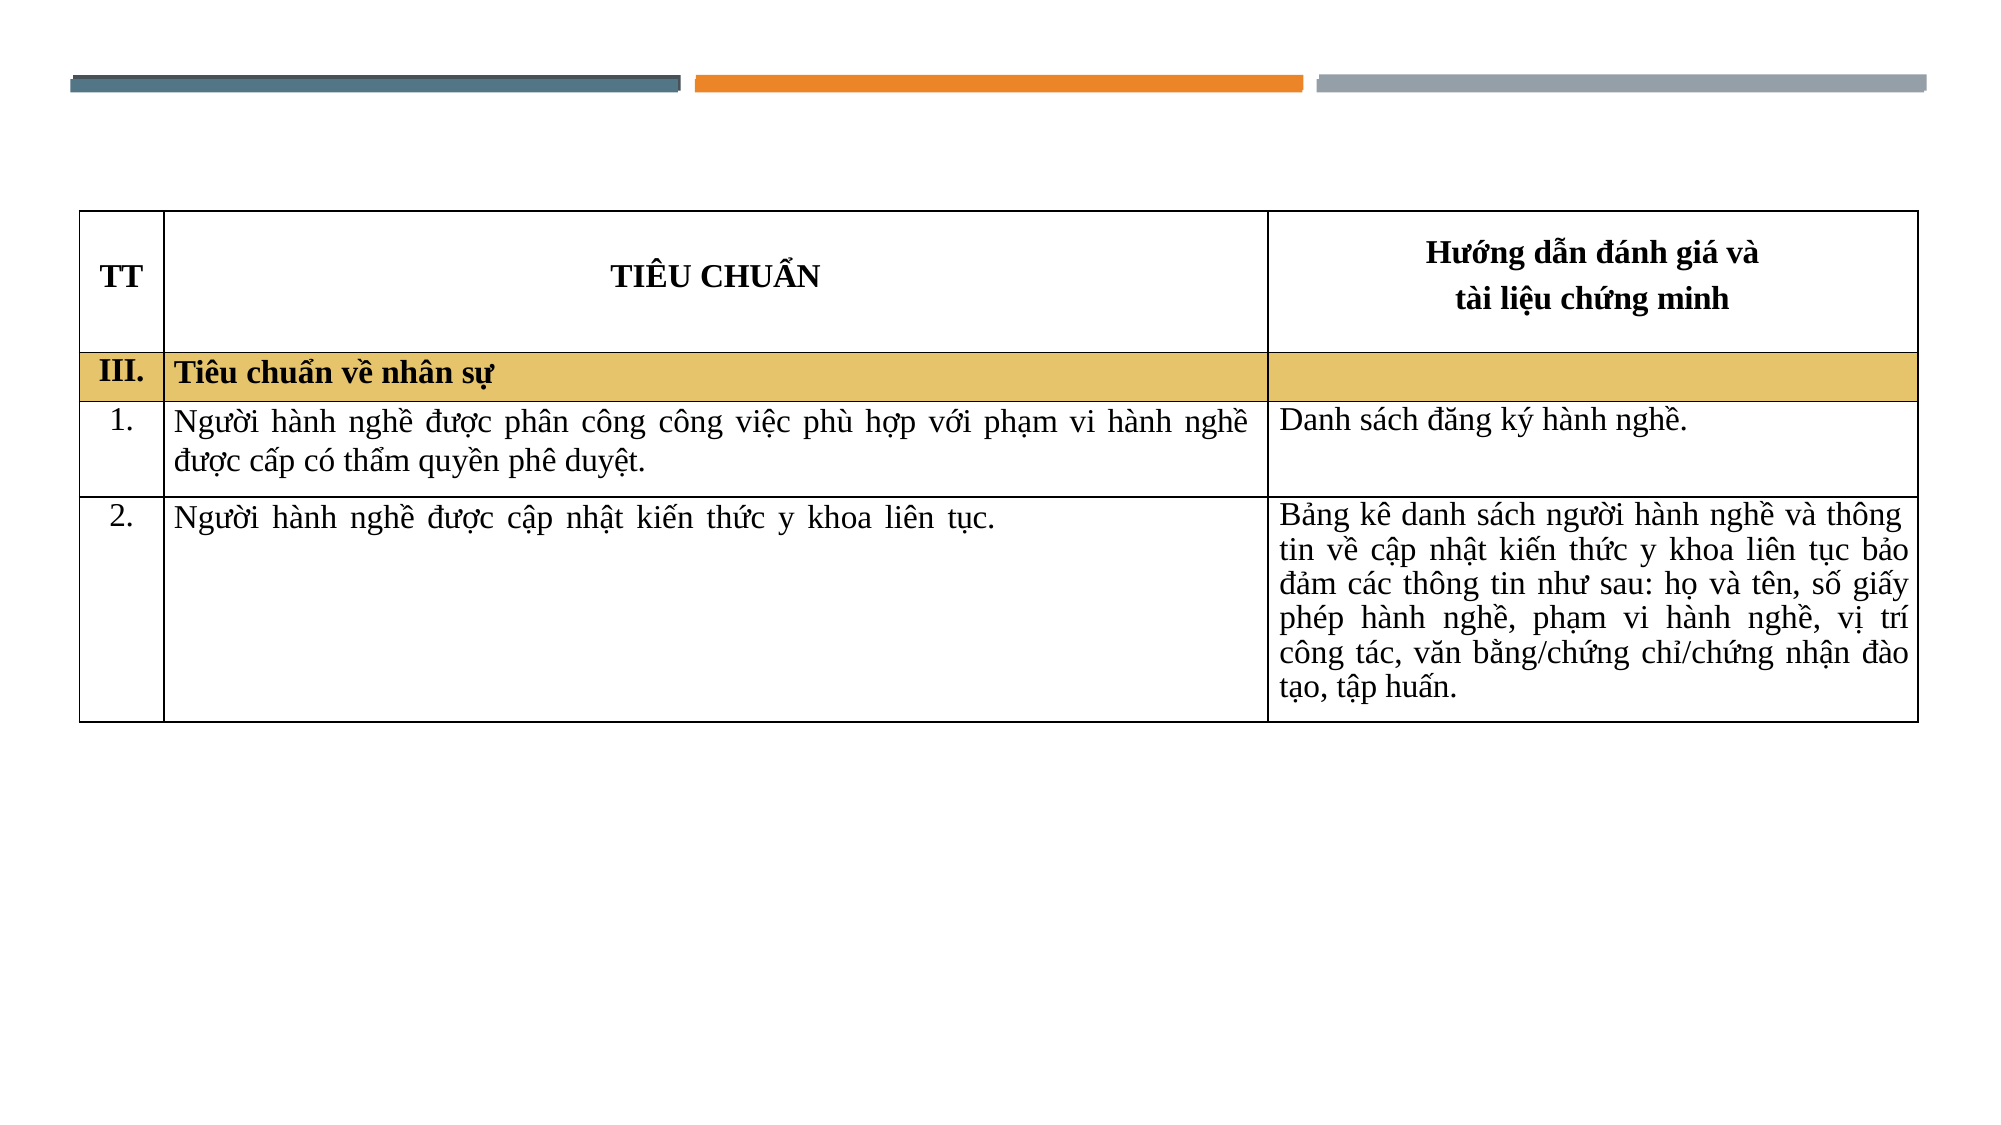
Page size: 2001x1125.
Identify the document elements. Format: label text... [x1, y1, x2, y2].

table_header Hướng dẫn đánh giá và tài liệu chứng minh [1269, 212, 1917, 352]
table_header TIÊU CHUẨN [165, 212, 1267, 352]
table_cell III. [80, 353, 163, 401]
table_cell 2. [80, 498, 163, 721]
table_header TT [80, 212, 163, 352]
table_cell [1269, 353, 1917, 401]
table_cell Tiêu chuẩn về nhân sự [165, 353, 1267, 401]
table_cell Bảng kê danh sách người hành nghề và thông tin về cập nhật kiến thức y khoa liên tục bảo đảm các thông tin như sau: họ và tên, số giấy phép hành nghề, phạm vi hành nghề, vị trí công tác, văn bằng/chứng chỉ/chứng nhận đào tạo, tập huấn. [1269, 498, 1917, 721]
table_cell Danh sách đăng ký hành nghề. [1269, 402, 1917, 496]
table_cell 1. [80, 402, 163, 496]
table_cell Người hành nghề được cập nhật kiến thức y khoa liên tục. [165, 498, 1267, 721]
table_cell Người hành nghề được phân công công việc phù hợp với phạm vi hành nghề được cấp có thẩm quyền phê duyệt. [165, 402, 1267, 496]
